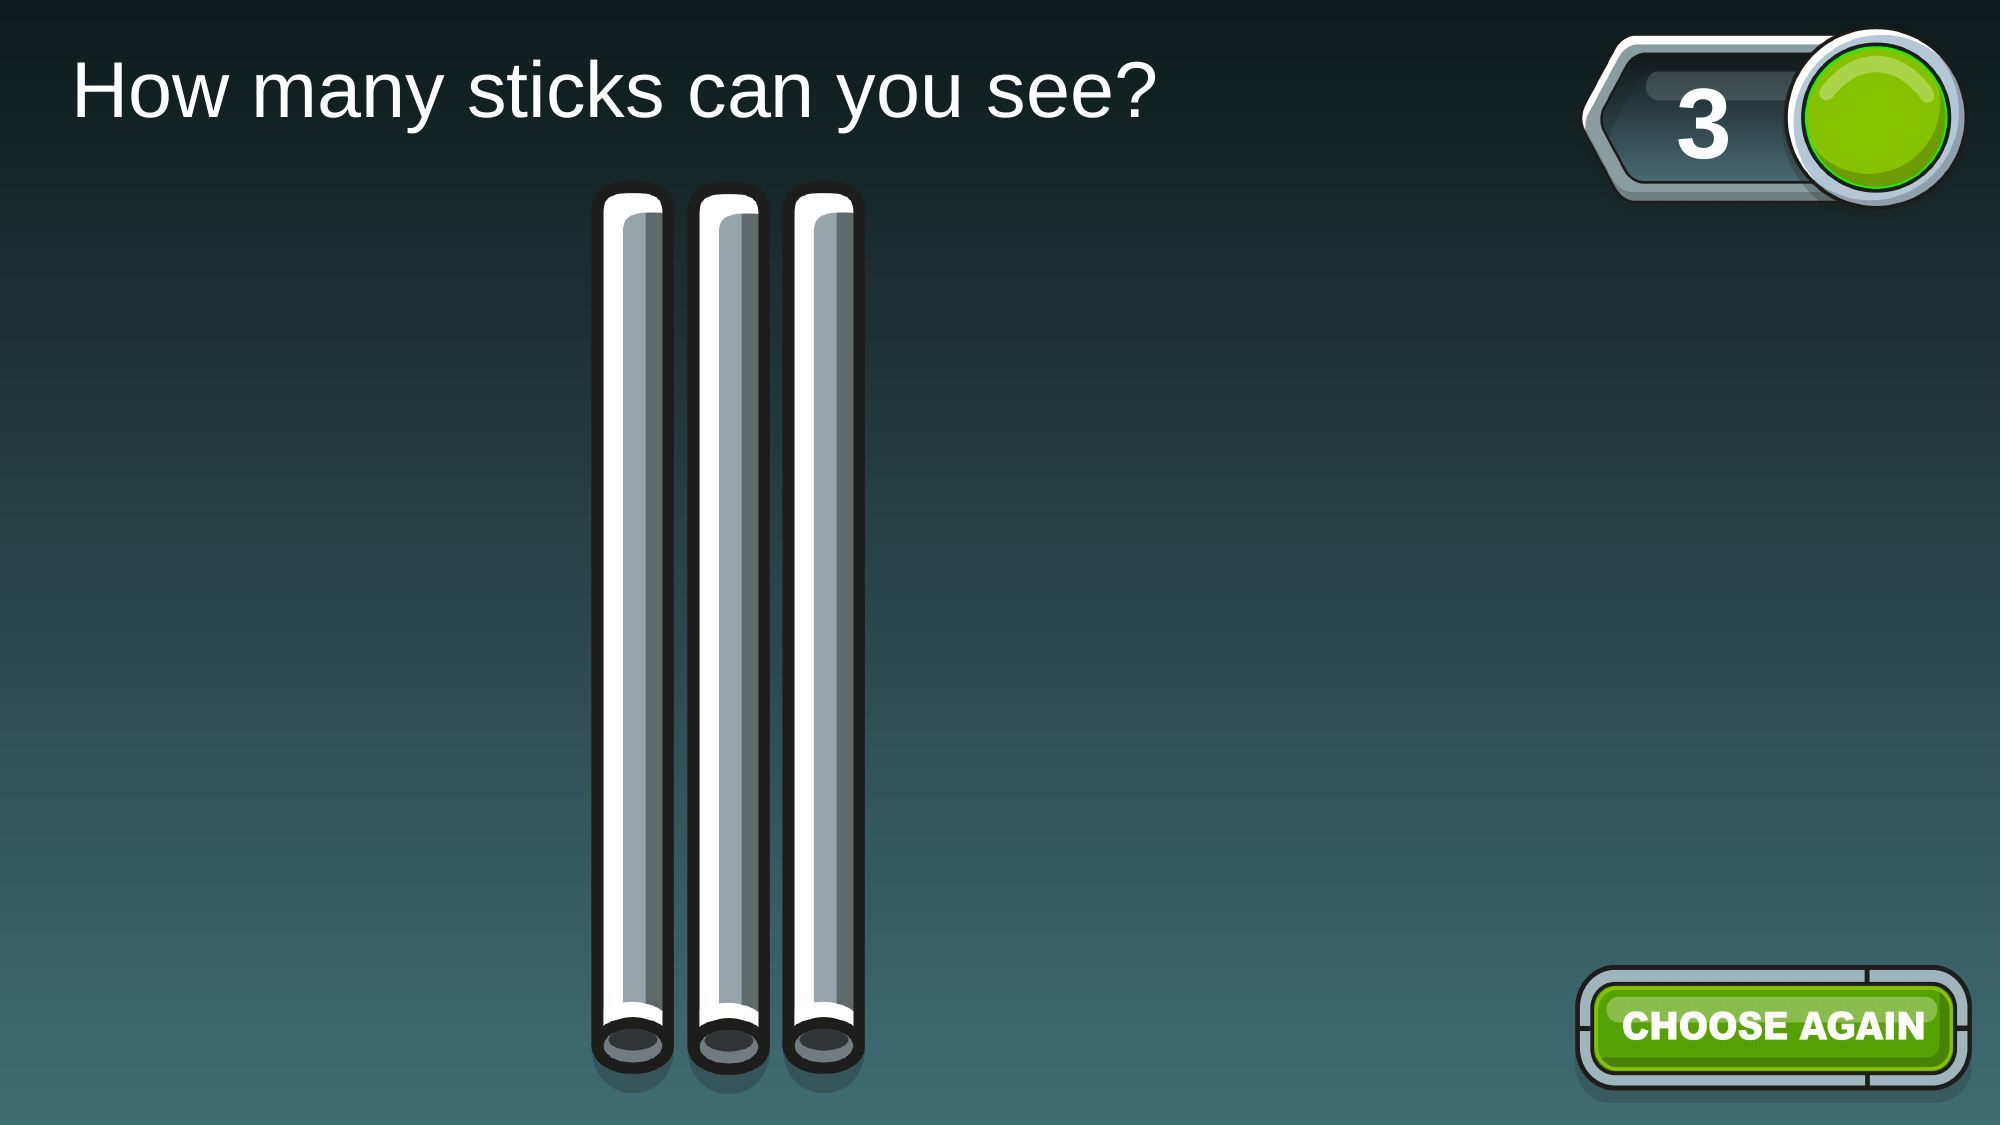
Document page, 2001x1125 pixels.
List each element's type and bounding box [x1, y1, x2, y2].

text_box [55, 30, 1252, 161]
picture [686, 182, 770, 1094]
picture [782, 181, 865, 1093]
picture [1575, 965, 1972, 1104]
picture [591, 181, 674, 1093]
picture [1575, 25, 1971, 221]
